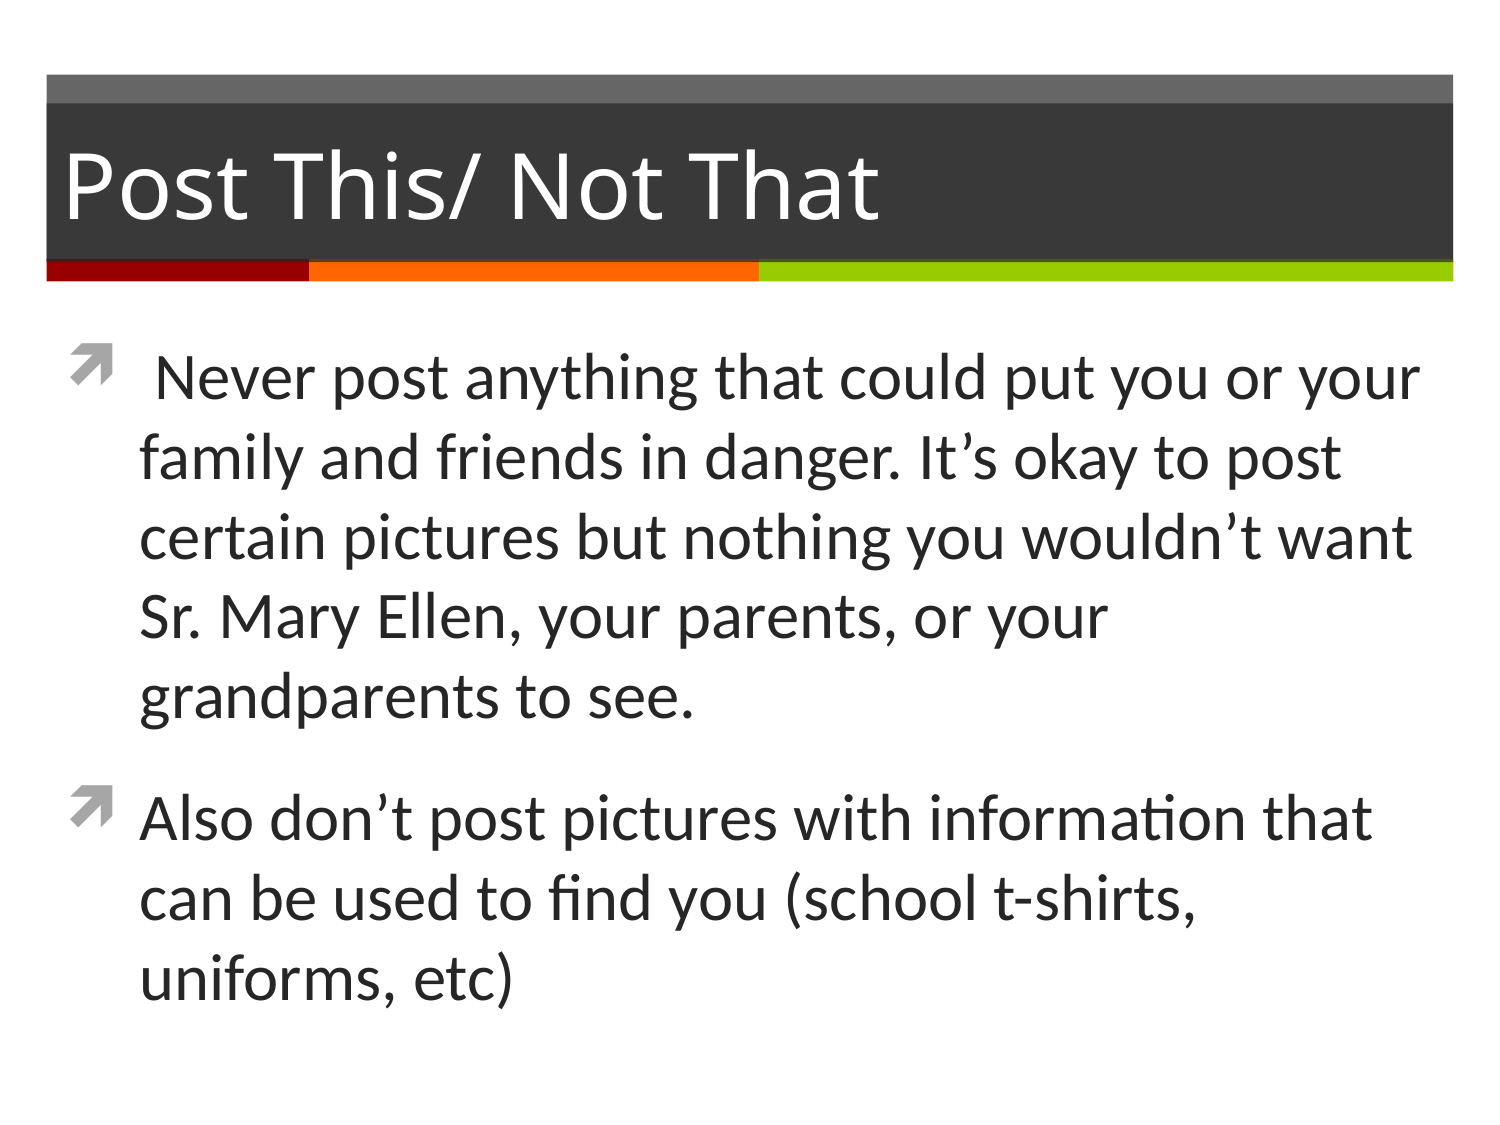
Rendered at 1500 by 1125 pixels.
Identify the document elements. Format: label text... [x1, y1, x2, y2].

title Post This/ Not That [46, 103, 1454, 263]
list Never post anything that could put you or your family and friends in danger. It’s okay to post certain pictures but nothing you wouldn’t want Sr. Mary Ellen, your parents, or your grandparents to see. Also don’t post pictures with information that can be used to find you (school t-shirts, uniforms, etc) [50, 324, 1438, 1063]
